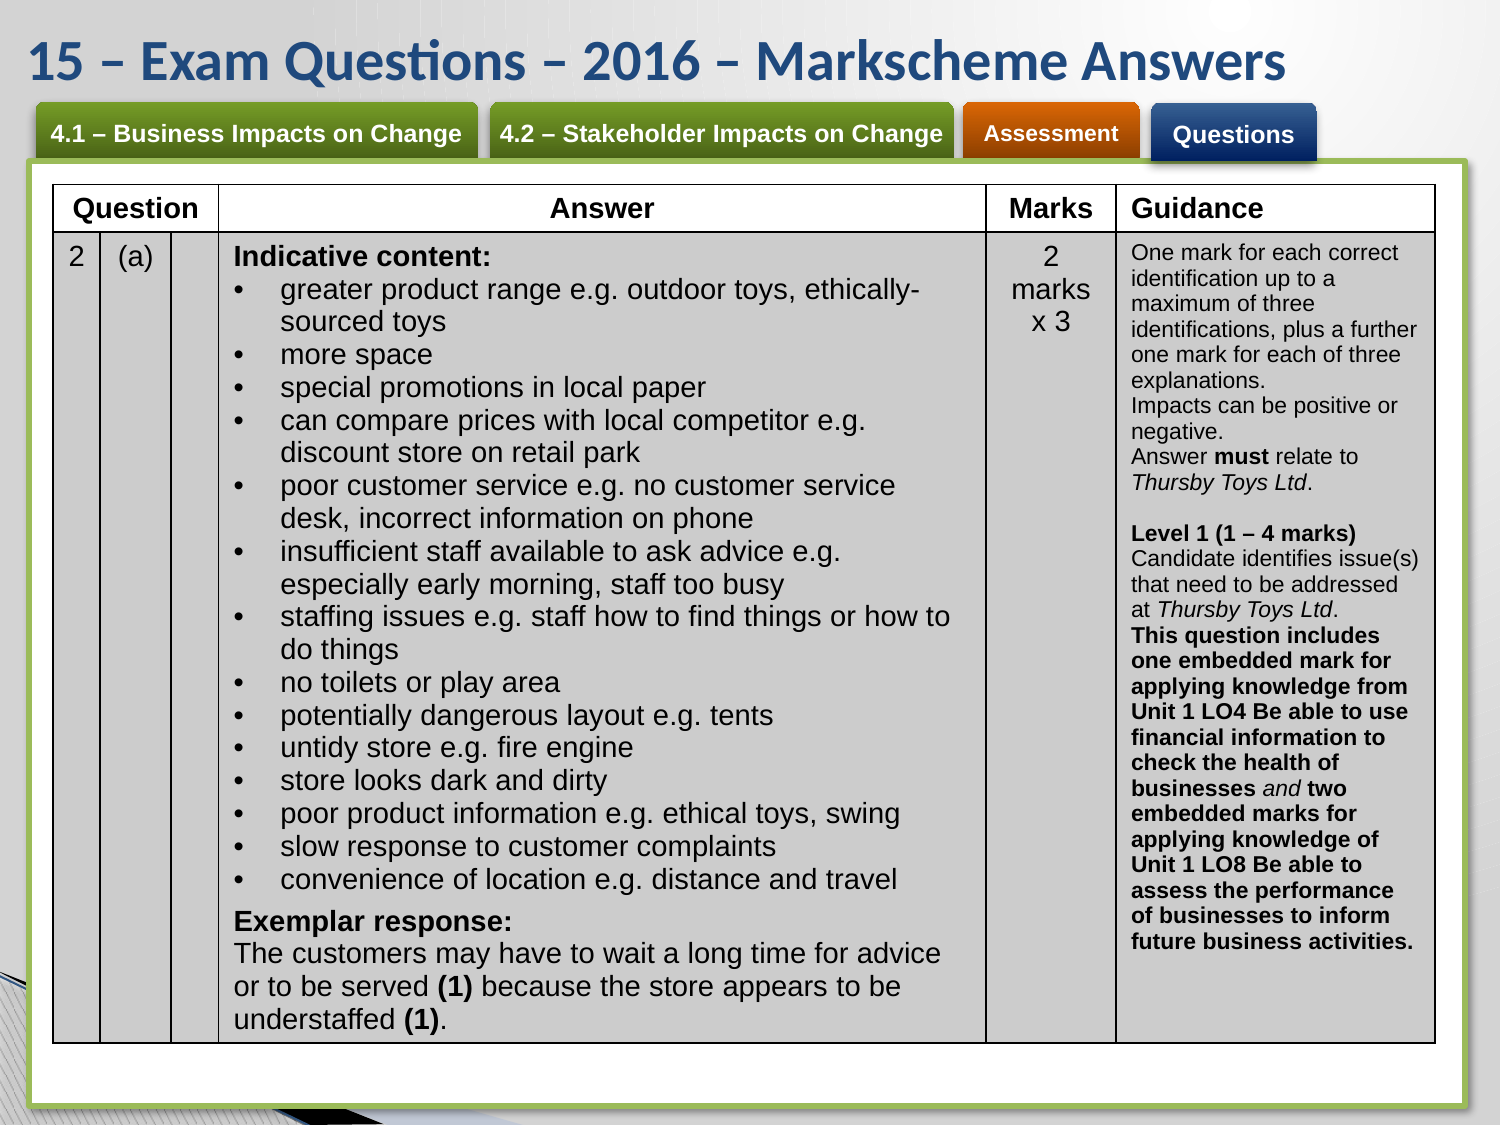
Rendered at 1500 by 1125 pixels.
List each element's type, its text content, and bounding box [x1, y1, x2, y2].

table_header Question [54, 185, 218, 231]
table_header Answer [219, 185, 985, 231]
table_cell 2 marks x 3 [987, 233, 1115, 1042]
table_cell Indicative content: greater product range e.g. outdoor toys, ethically-sourced toys more space special promotions in local paper can compare prices with local competitor e.g. discount store on retail park poor customer service e.g. no customer service desk, incorrect information on phone insufficient staff available to ask advice e.g. especially early morning, staff too busy staffing issues e.g. staff how to find things or how to do things no toilets or play area potentially dangerous layout e.g. tents untidy store e.g. fire engine store looks dark and dirty poor product information e.g. ethical toys, swing slow response to customer complaints convenience of location e.g. distance and travel Exemplar response: The customers may have to wait a long time for advice or to be served (1) because the store appears to be understaffed (1). [219, 233, 985, 1042]
table_cell [172, 233, 218, 1042]
table_cell (a) [101, 233, 170, 1042]
table_cell One mark for each correct identification up to a maximum of three identifications, plus a further one mark for each of three explanations. Impacts can be positive or negative. Answer must relate to Thursby Toys Ltd. Level 1 (1 – 4 marks) Candidate identifies issue(s) that need to be addressed at Thursby Toys Ltd. This question includes one embedded mark for applying knowledge from Unit 1 LO4 Be able to use financial information to check the health of businesses and two embedded marks for applying knowledge of Unit 1 LO8 Be able to assess the performance of businesses to inform future business activities. [1117, 233, 1434, 1042]
table_header Guidance [1117, 185, 1434, 231]
table_cell 2 [54, 233, 99, 1042]
title 15 – Exam Questions – 2016 – Markscheme Answers [11, 11, 1465, 102]
picture [281, 1114, 303, 1125]
table_header Marks [987, 185, 1115, 231]
